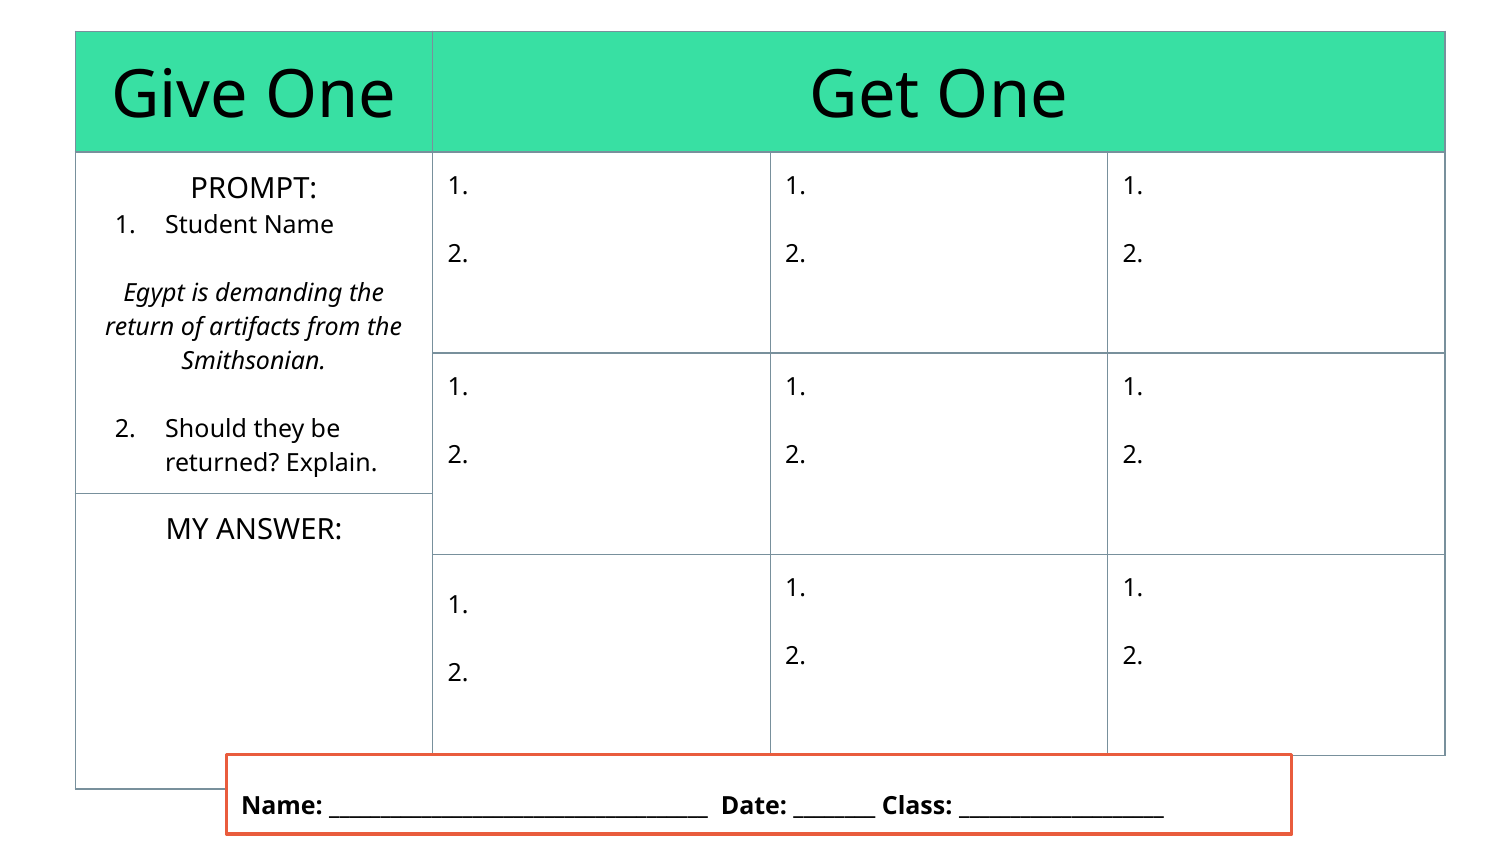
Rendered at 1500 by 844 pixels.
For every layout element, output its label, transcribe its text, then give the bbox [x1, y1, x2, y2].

table_cell 1. 2. [433, 153, 770, 352]
table_cell 1. 2. [433, 354, 770, 554]
table_cell 1. 2. [771, 354, 1107, 554]
table_cell PROMPT: Student Name Egypt is demanding the return of artifacts from the Smithsonian. Should they be returned? Explain. [76, 153, 432, 493]
table_header Get One [433, 32, 1444, 151]
table_cell 1. 2. [771, 153, 1107, 352]
table_cell 1. 2. [433, 555, 770, 754]
table_cell 1. 2. [1108, 354, 1444, 554]
table_cell 1. 2. [771, 555, 1107, 754]
table_header Give One [76, 32, 432, 151]
table_cell 1. 2. [1108, 153, 1444, 352]
table_cell MY ANSWER: [76, 494, 432, 788]
table_cell 1. 2. [1108, 555, 1444, 755]
text_box Name: _____________________________________ Date: ________ Class: ____________________ [226, 754, 1292, 834]
